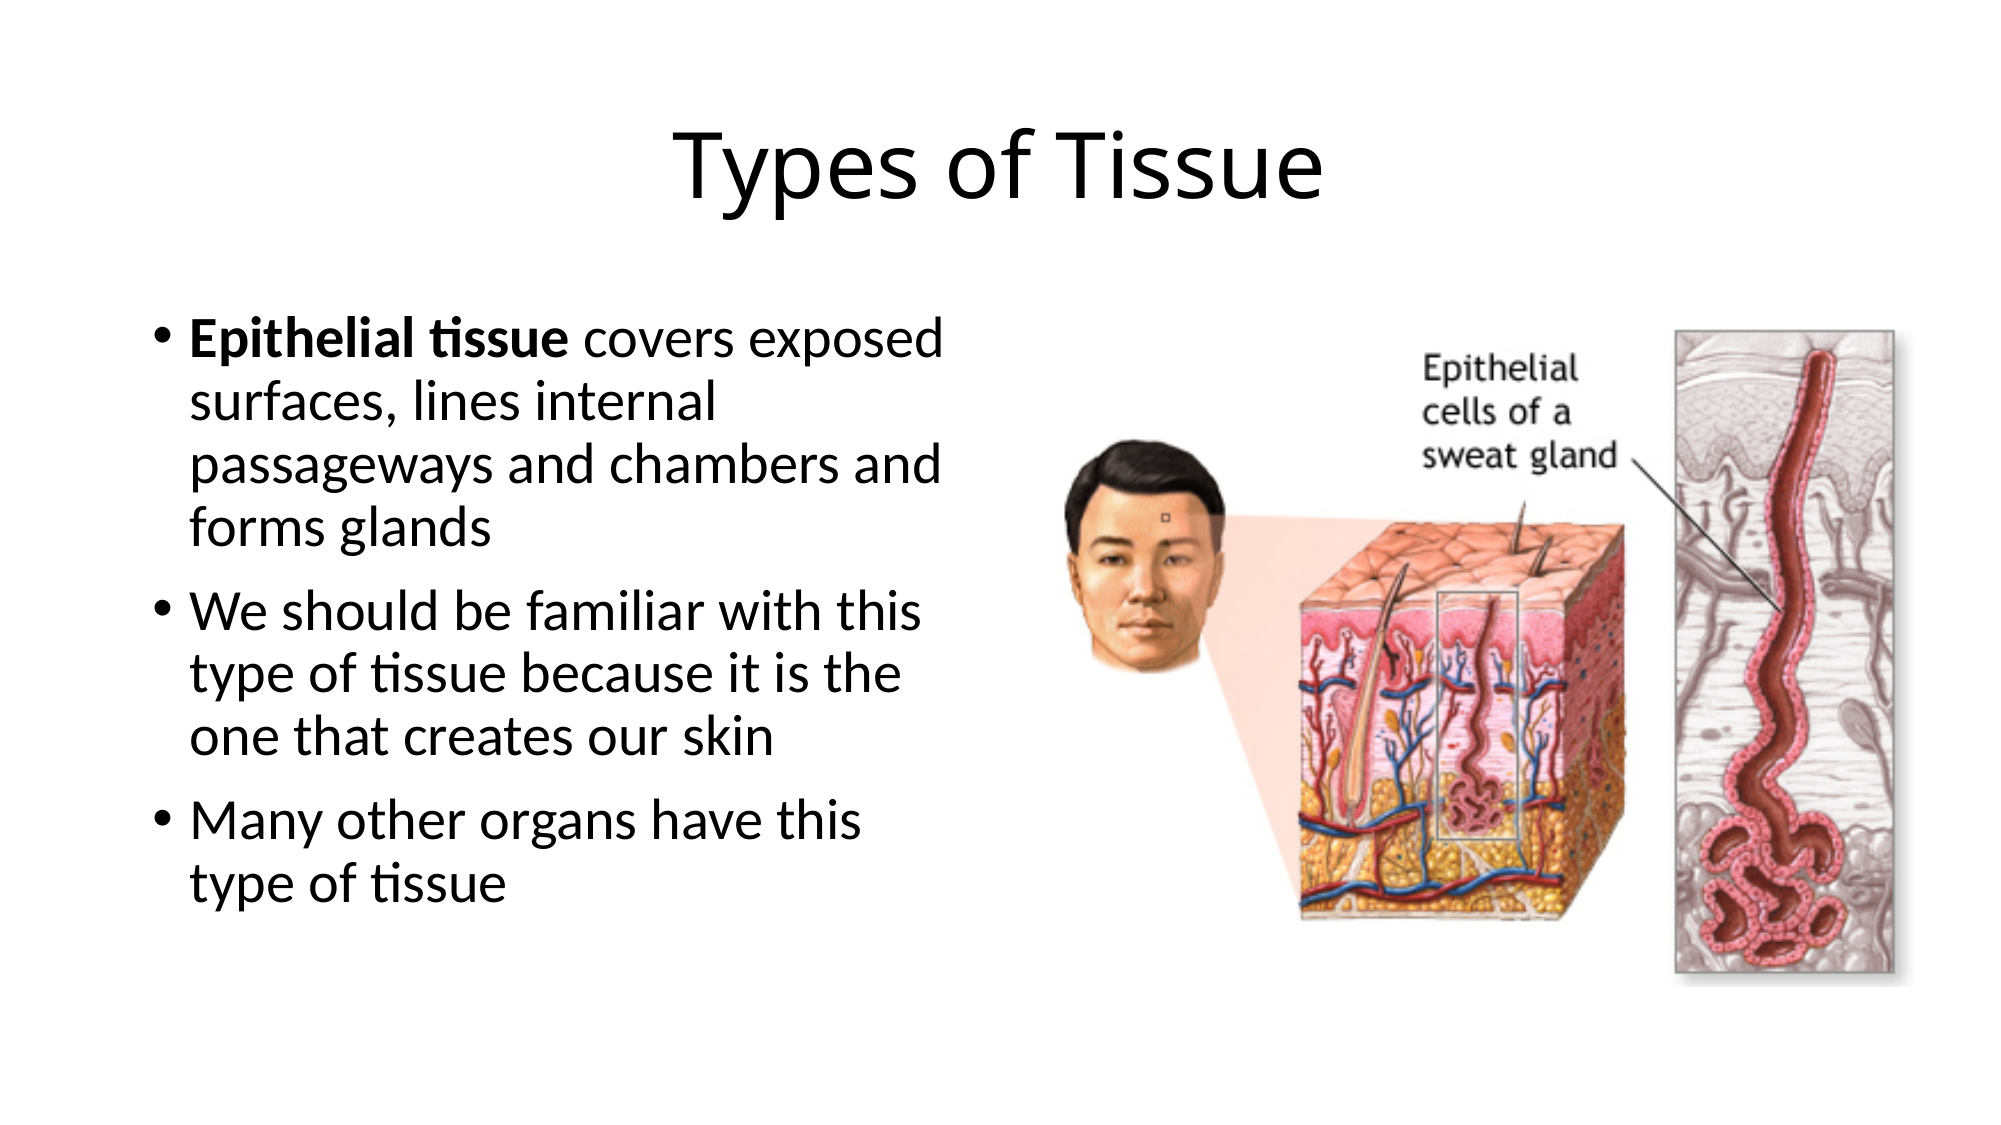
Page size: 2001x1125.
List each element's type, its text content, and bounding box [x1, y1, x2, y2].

title Types of Tissue [137, 59, 1863, 278]
list Epithelial tissue covers exposed surfaces, lines internal passageways and chambers and forms glands We should be familiar with this type of tissue because it is the one that creates our skin Many other organs have this type of tissue [137, 299, 988, 1014]
picture [1038, 326, 1915, 987]
